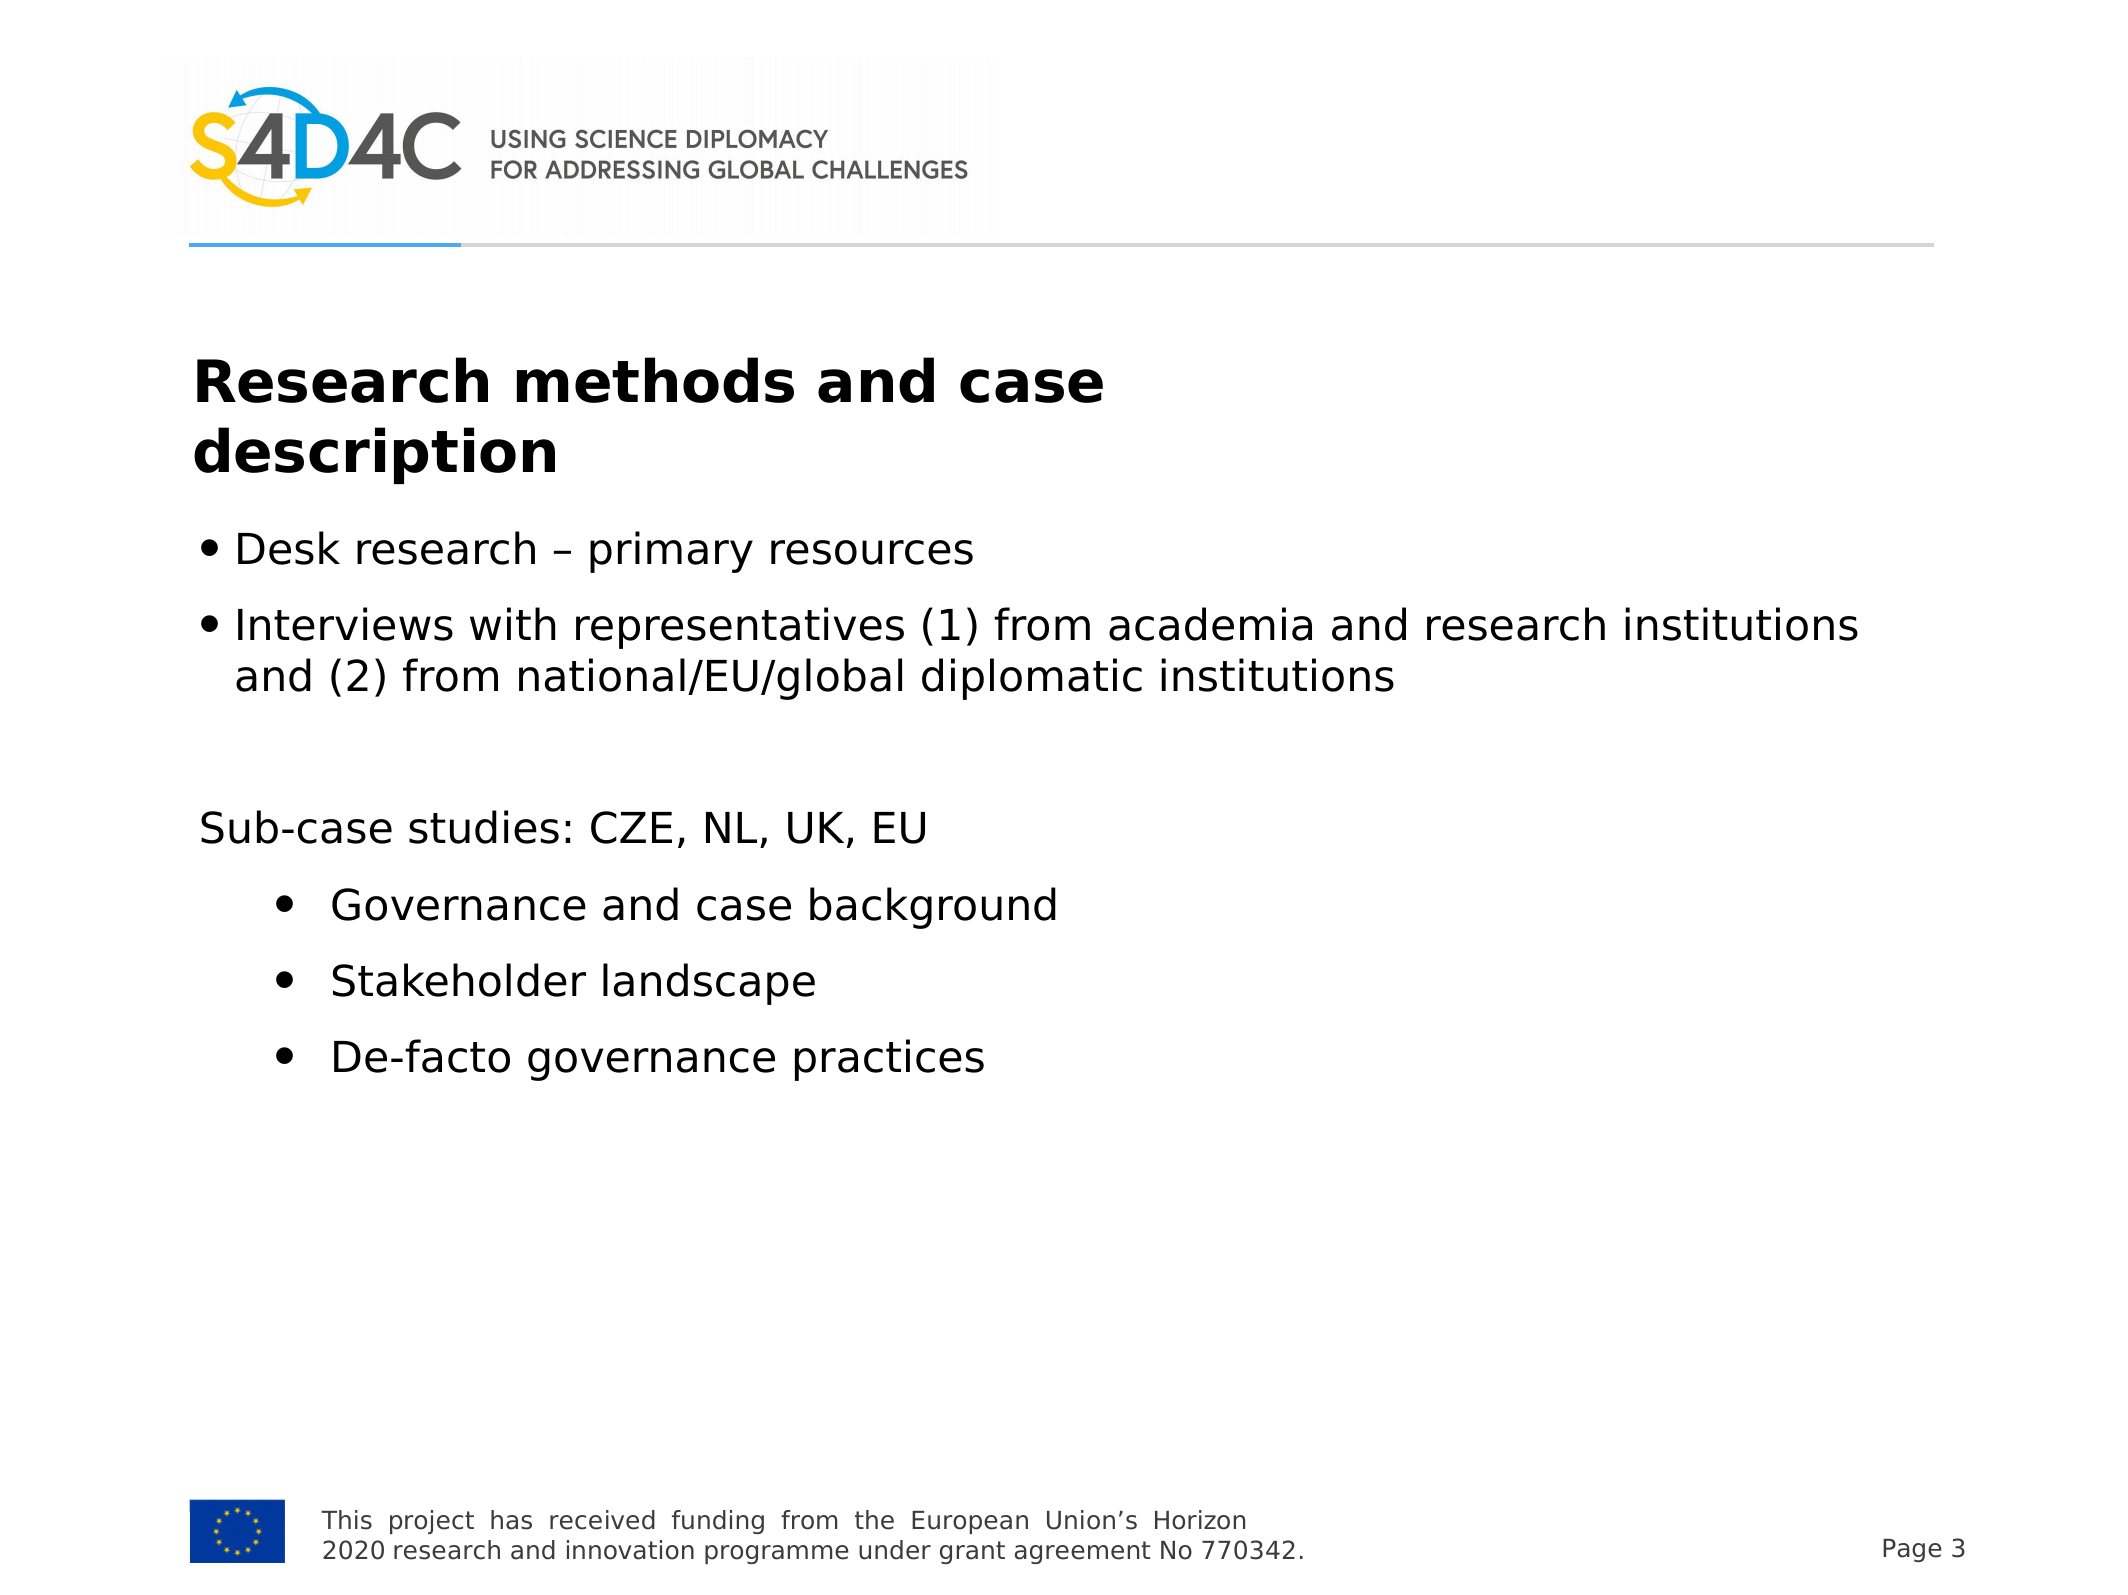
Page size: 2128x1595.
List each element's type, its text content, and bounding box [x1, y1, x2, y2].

picture [189, 1499, 285, 1563]
text_box Desk research – primary resources Interviews with representatives (1) from academia and research institutions and (2) from national/EU/global diplomatic institutions Sub-case studies: CZE, NL, UK, EU Governance and case background Stakeholder landscape De-facto governance practices [186, 521, 1941, 1310]
text_box Research methods and case description [189, 344, 1401, 521]
footer This project has received funding from the European Union’s Horizon 2020 research and innovation programme under grant agreement No 770342. [319, 1504, 1328, 1595]
slide_number Page 3 [1879, 1532, 2002, 1595]
picture [161, 57, 997, 235]
